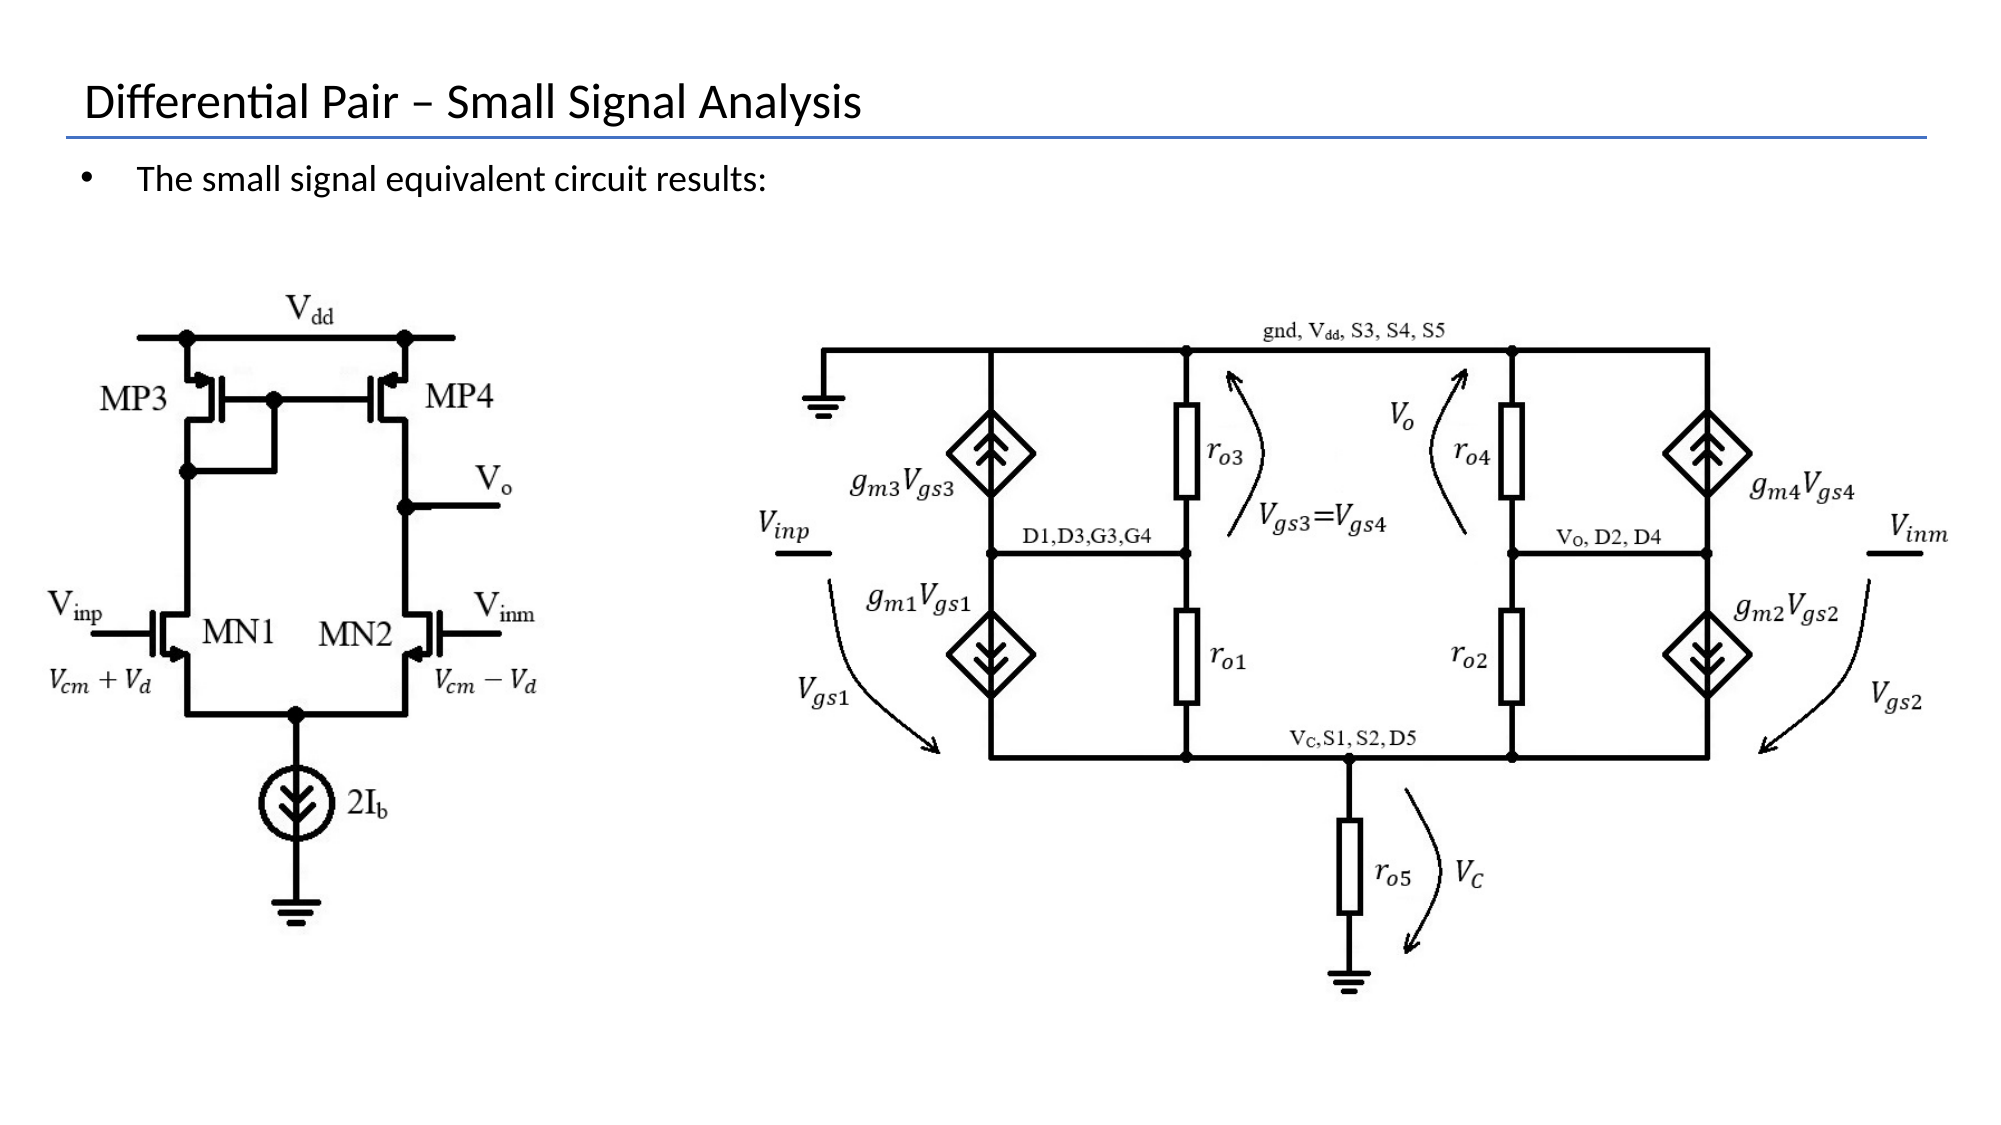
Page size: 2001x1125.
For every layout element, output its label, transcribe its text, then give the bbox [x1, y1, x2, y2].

text_box Differential Pair – Small Signal Analysis [69, 61, 878, 137]
picture [754, 314, 1958, 1002]
text_box The small signal equivalent circuit results: [65, 146, 1249, 207]
picture [42, 290, 552, 943]
